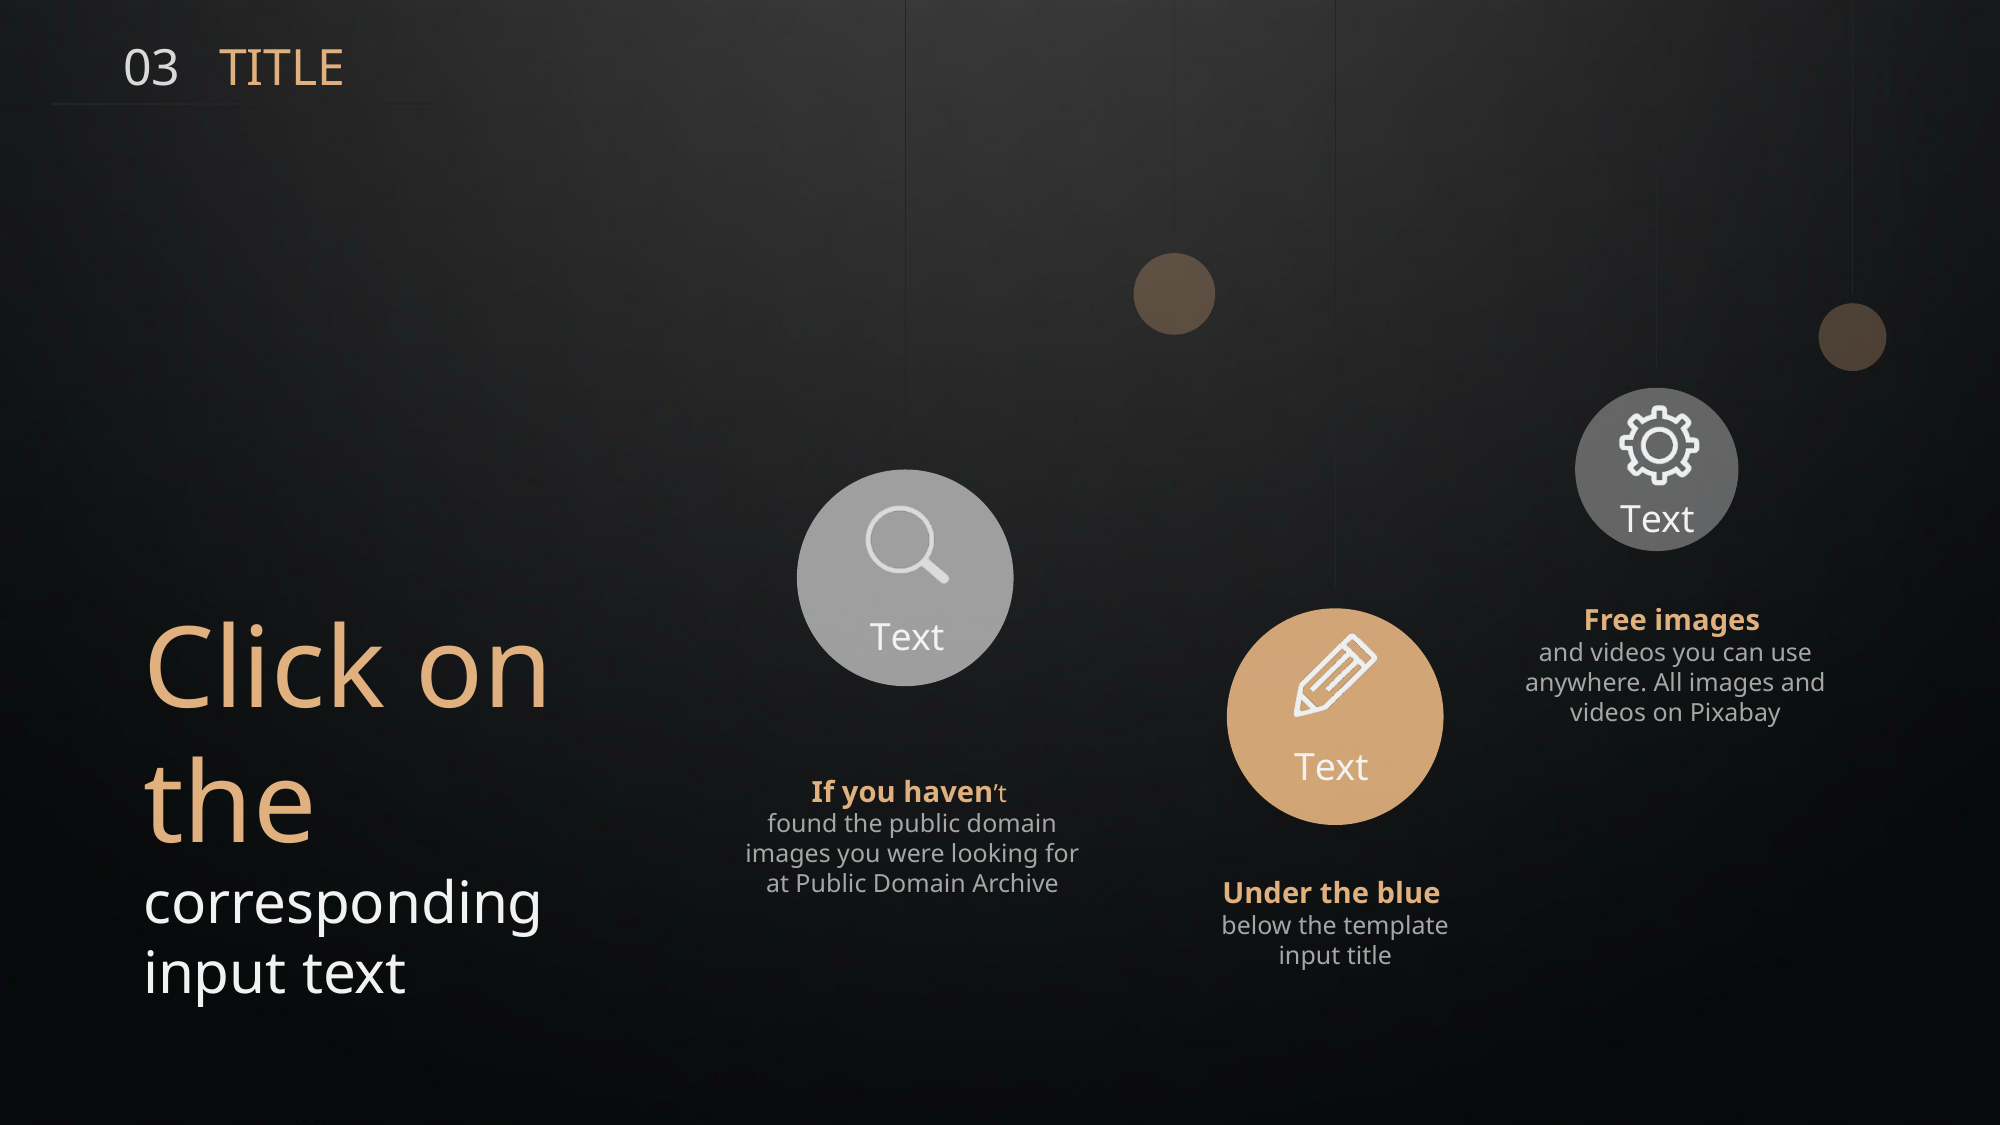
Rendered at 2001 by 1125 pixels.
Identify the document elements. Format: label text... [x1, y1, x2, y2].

text_box 03 TITLE [107, 28, 362, 103]
text_box Text [1605, 487, 1710, 548]
text_box [1574, 386, 1701, 534]
text_box Text [855, 605, 959, 666]
text_box [1225, 607, 1445, 827]
text_box If you haven’t found the public domain images you were looking for at Public Domain Archive [718, 765, 1107, 905]
picture [0, 0, 2000, 1125]
text_box [1631, 548, 1683, 553]
text_box Under the blue below the template input title [1206, 866, 1465, 977]
text_box Click on the corresponding input text [128, 587, 599, 1013]
text_box [1132, 252, 1217, 336]
text_box Text [1279, 735, 1384, 795]
text_box Free images and videos you can use anywhere. All images and videos on Pixabay [1505, 593, 1847, 734]
text_box [1817, 302, 1888, 373]
text_box [795, 468, 1015, 688]
text_box [1705, 402, 1740, 533]
picture [862, 500, 952, 589]
